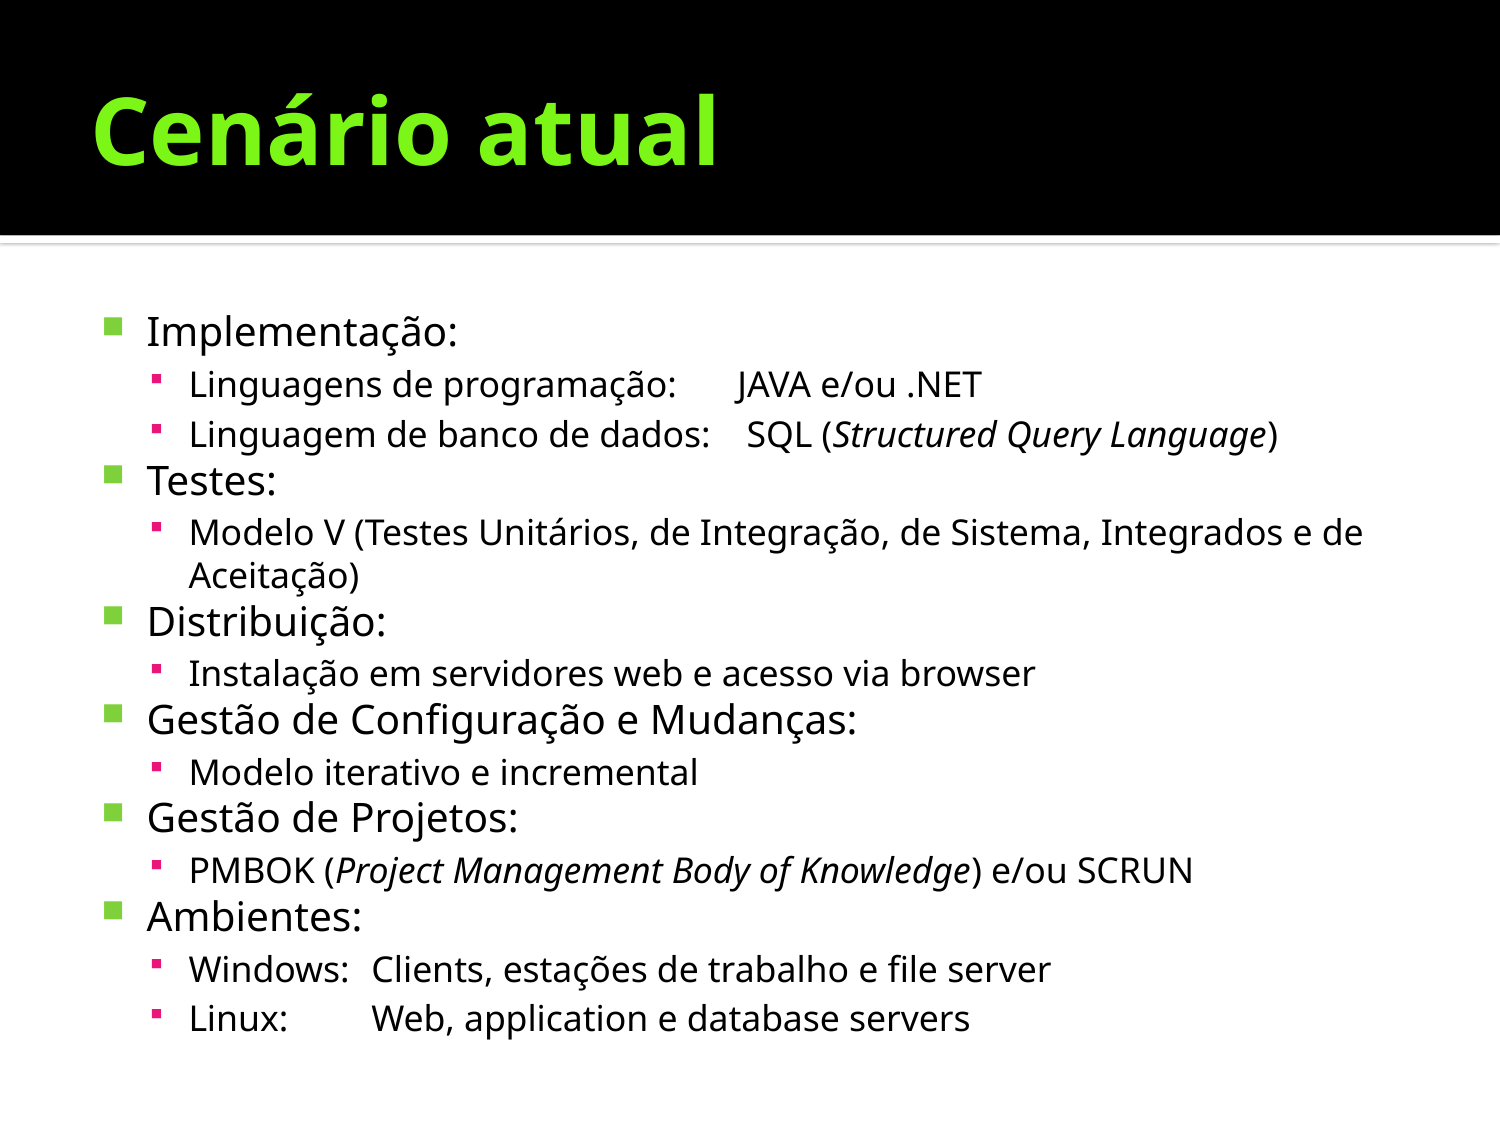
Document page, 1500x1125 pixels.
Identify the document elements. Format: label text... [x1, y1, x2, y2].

title Cenário atual [75, 25, 1425, 231]
list Implementação: Linguagens de programação: JAVA e/ou .NET Linguagem de banco de dados: SQL (Structured Query Language) Testes: Modelo V (Testes Unitários, de Integração, de Sistema, Integrados e de Aceitação) Distribuição: Instalação em servidores web e acesso via browser Gestão de Configuração e Mudanças: Modelo iterativo e incremental Gestão de Projetos: PMBOK (Project Management Body of Knowledge) e/ou SCRUN Ambientes: Windows: Clients, estações de trabalho e file server Linux: Web, application e database servers [75, 291, 1425, 1050]
